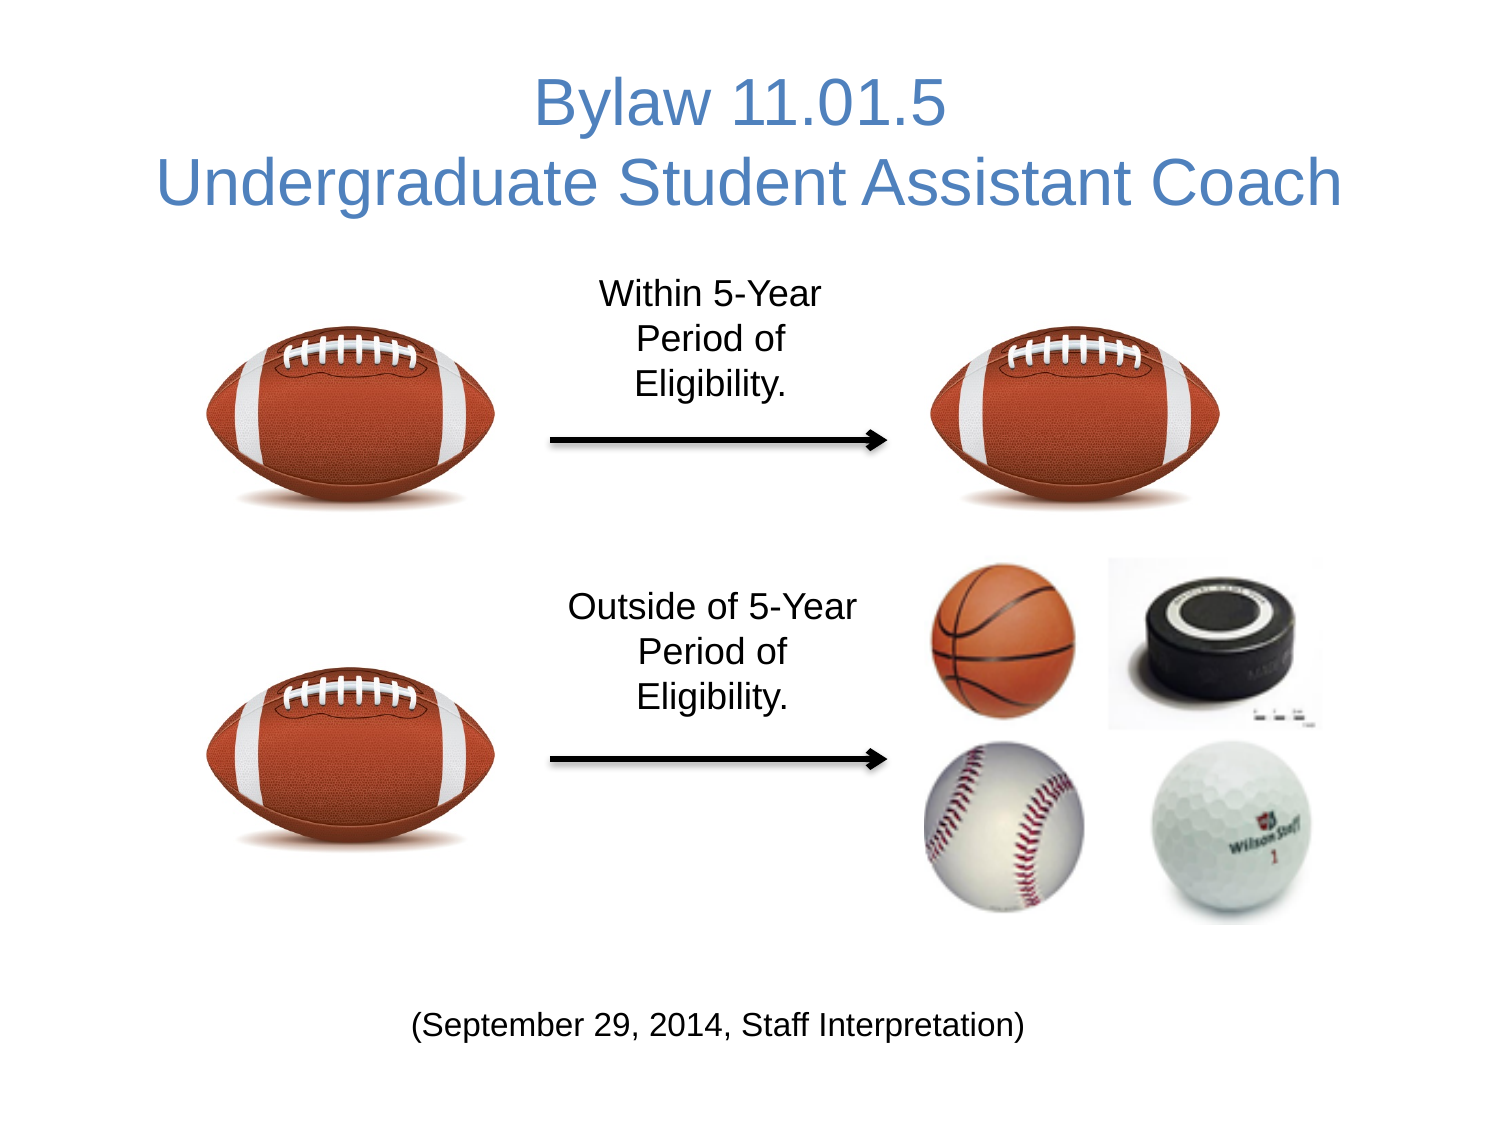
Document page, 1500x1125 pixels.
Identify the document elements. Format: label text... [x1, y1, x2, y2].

picture [924, 547, 1338, 926]
picture [199, 649, 501, 861]
text_box Outside of 5-Year Period of Eligibility. [549, 574, 875, 724]
picture [199, 307, 501, 519]
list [924, 307, 1226, 519]
text_box (September 29, 2014, Staff Interpretation) [396, 995, 1042, 1051]
title Bylaw 11.01.5 Undergraduate Student Assistant Coach [75, 45, 1425, 233]
text_box Within 5-Year Period of Eligibility. [548, 261, 874, 412]
